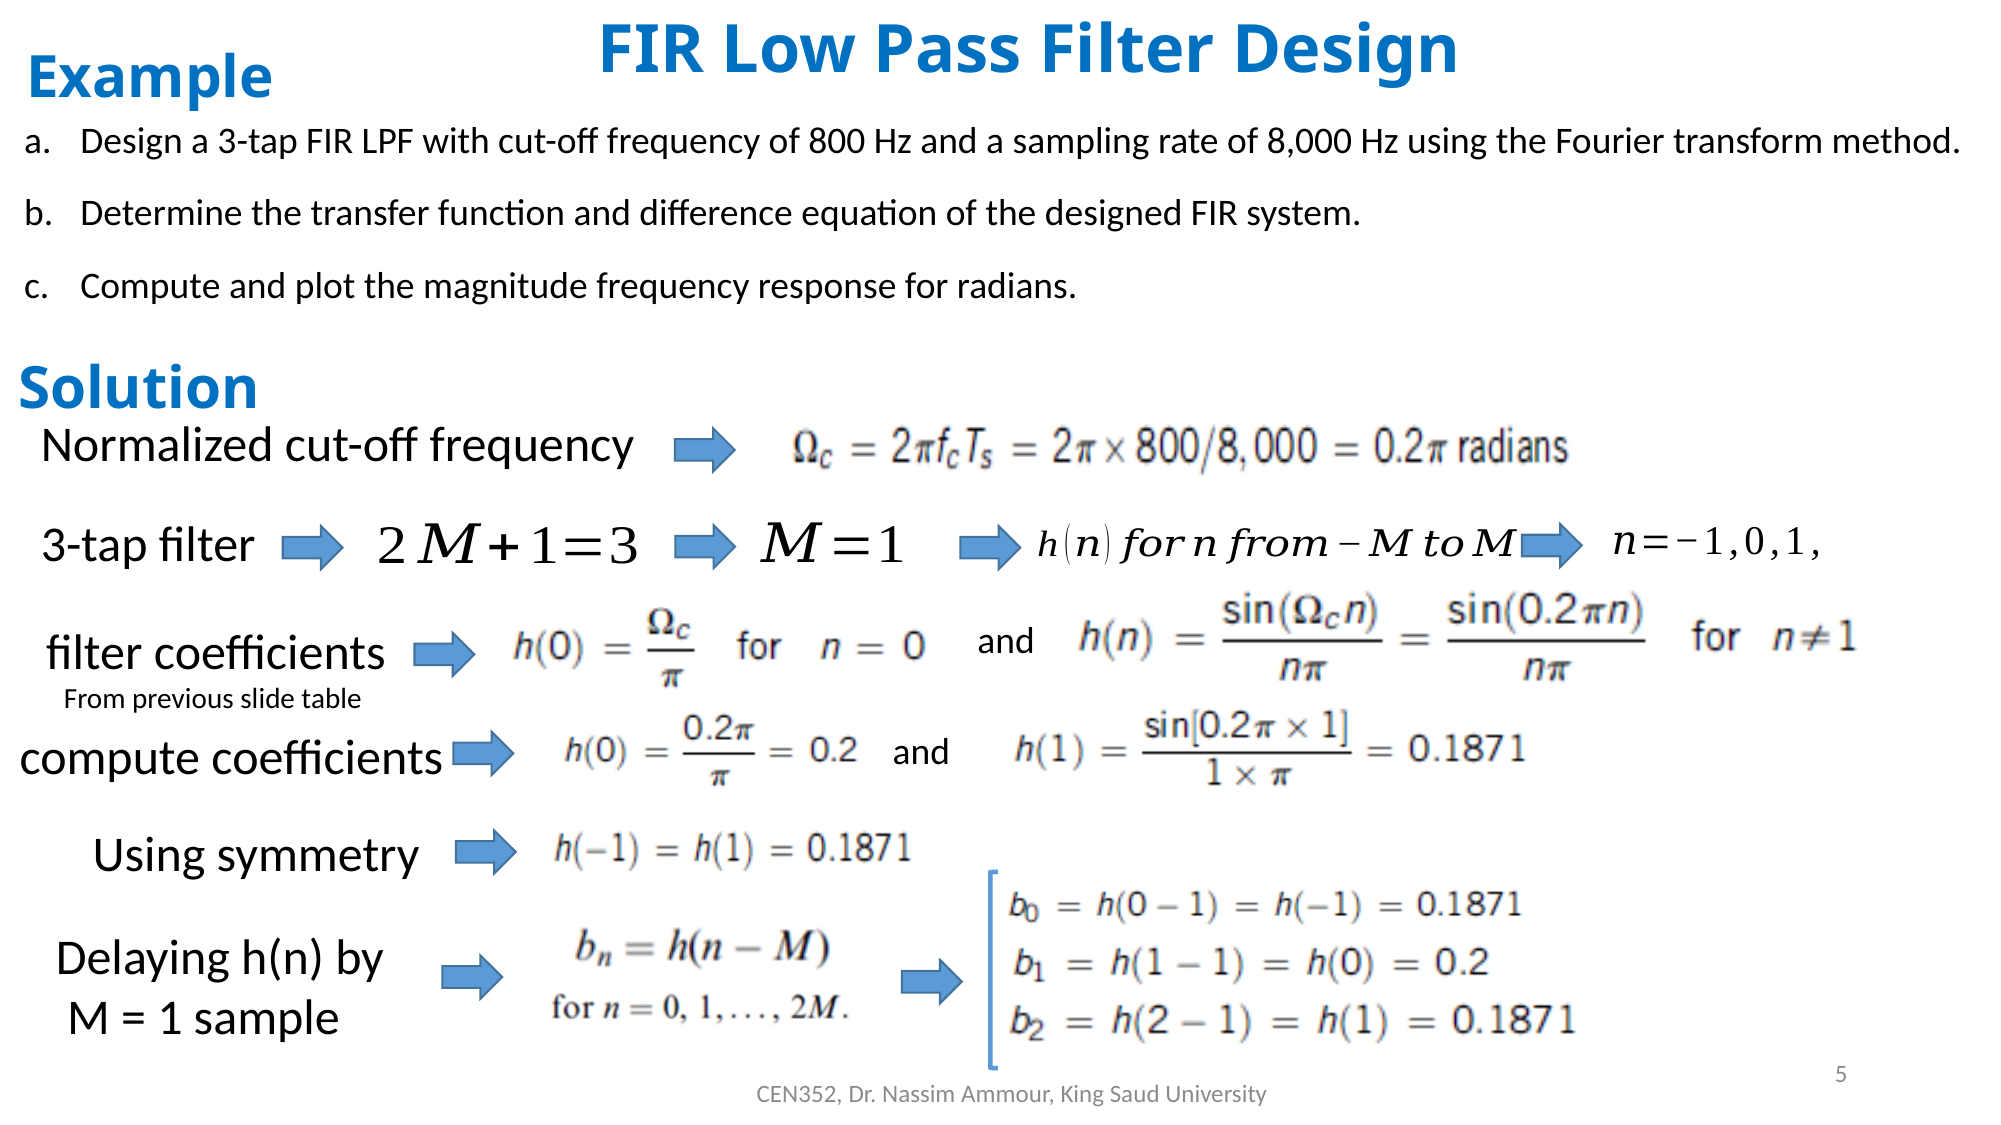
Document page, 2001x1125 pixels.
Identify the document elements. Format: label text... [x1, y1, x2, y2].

footer CEN352, Dr. Nassim Ammour, King Saud University [674, 1069, 1350, 1123]
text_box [39, 871, 1584, 1069]
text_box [2, 700, 1536, 797]
text_box Solution [3, 331, 275, 428]
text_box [21, 404, 1583, 485]
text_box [70, 802, 922, 871]
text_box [28, 586, 1863, 723]
slide_number 5 [1412, 1042, 1863, 1103]
text_box FIR Low Pass Filter Design [582, 0, 1494, 94]
text_box Example [11, 31, 289, 117]
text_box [24, 503, 1820, 580]
